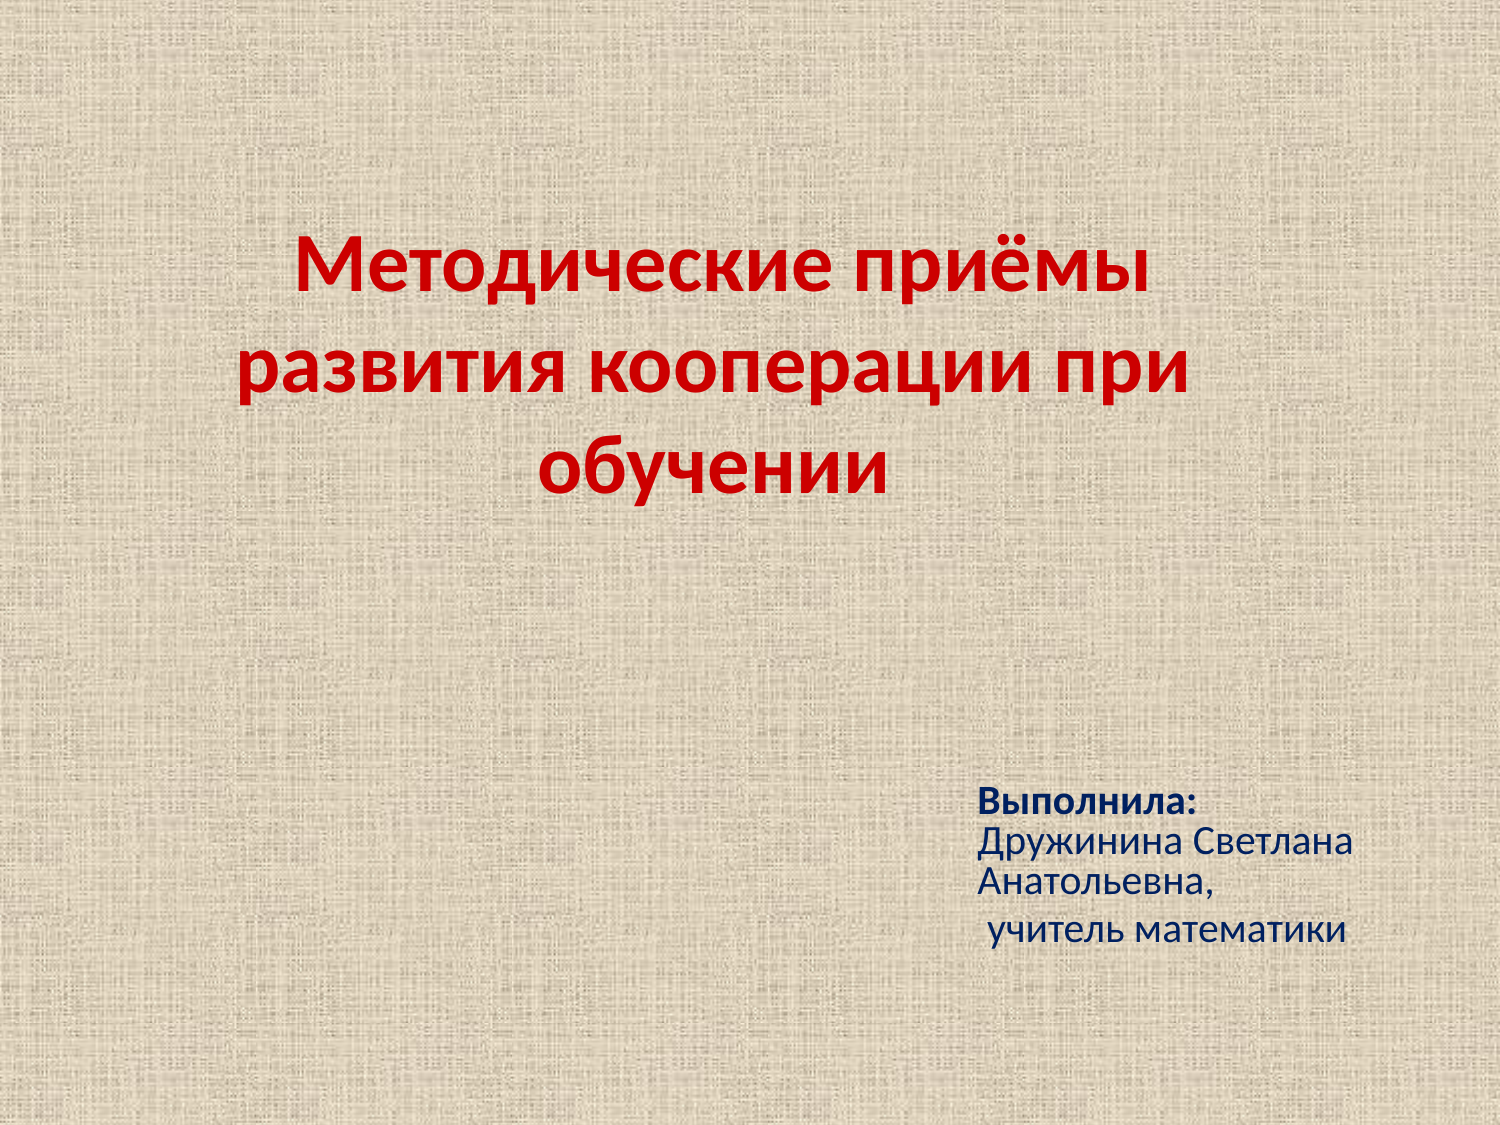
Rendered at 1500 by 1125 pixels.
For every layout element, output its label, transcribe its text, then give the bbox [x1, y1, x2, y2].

picture [0, 0, 1500, 1125]
title Методические приёмы развития кооперации при обучении [93, 199, 1335, 519]
subtitle Выполнила: Дружинина Светлана Анатольевна, учитель математики [962, 775, 1424, 1028]
